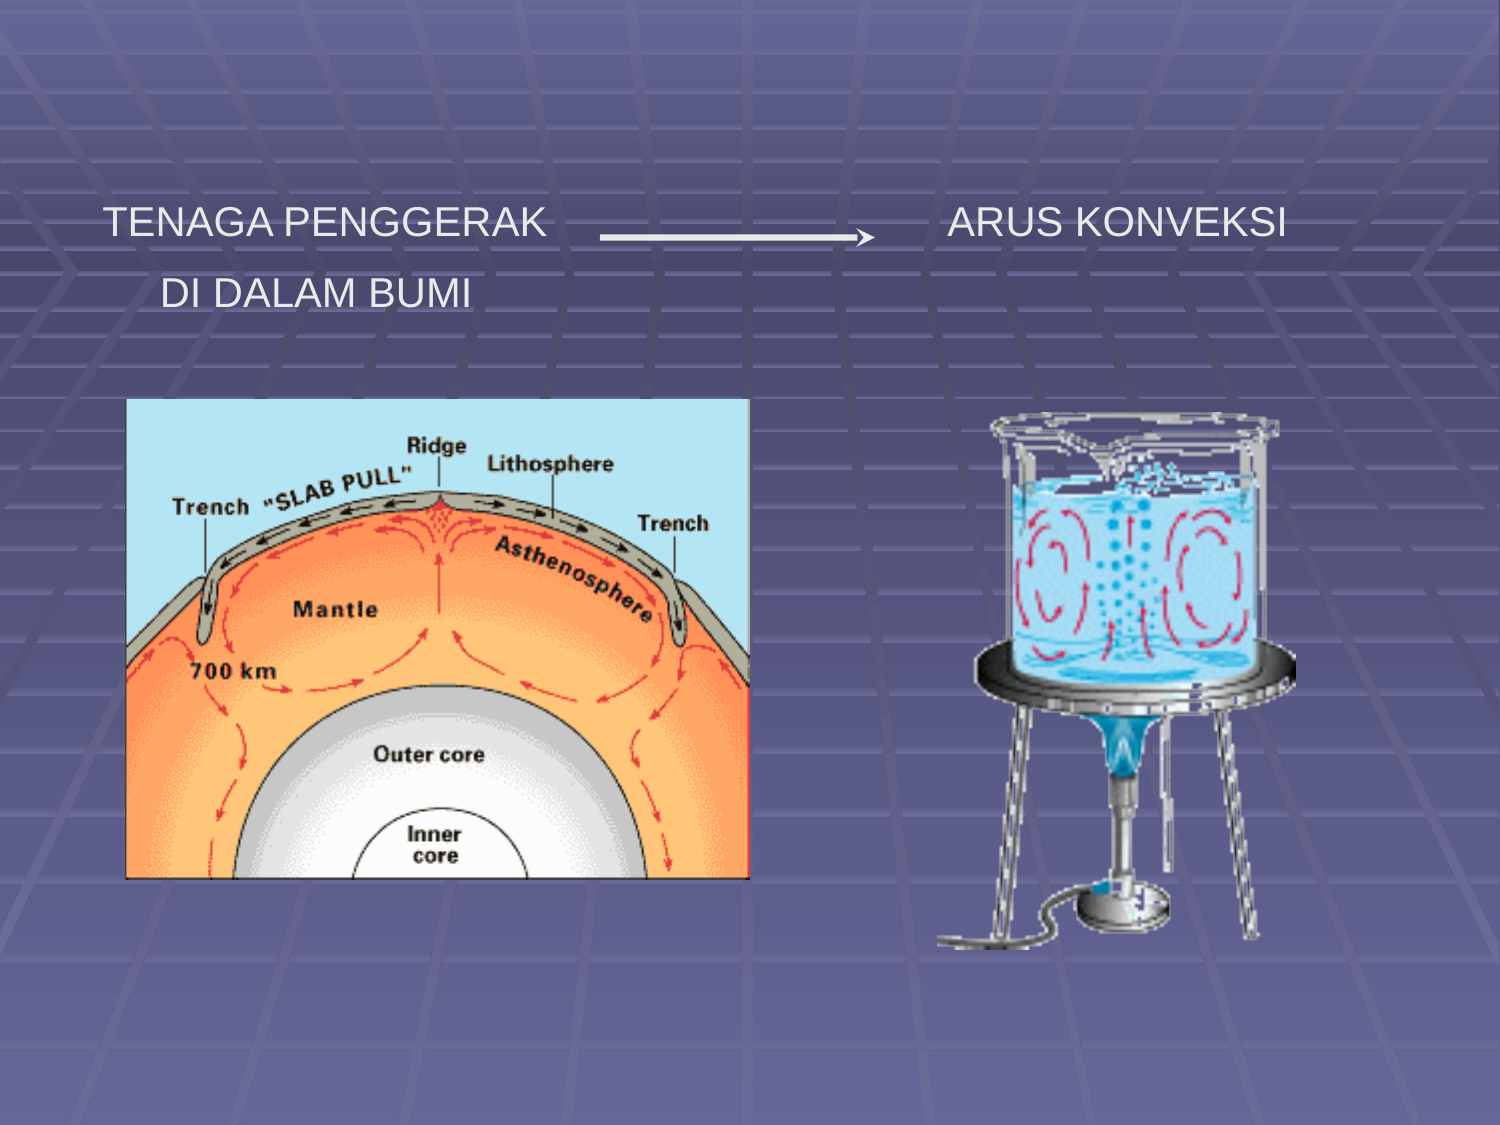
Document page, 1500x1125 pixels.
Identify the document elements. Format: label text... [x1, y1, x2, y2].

text_box [862, 231, 875, 244]
picture [124, 399, 751, 880]
picture [937, 412, 1296, 951]
text_box TENAGA PENGGERAK ARUS KONVEKSI DI DALAM BUMI [87, 187, 1363, 324]
